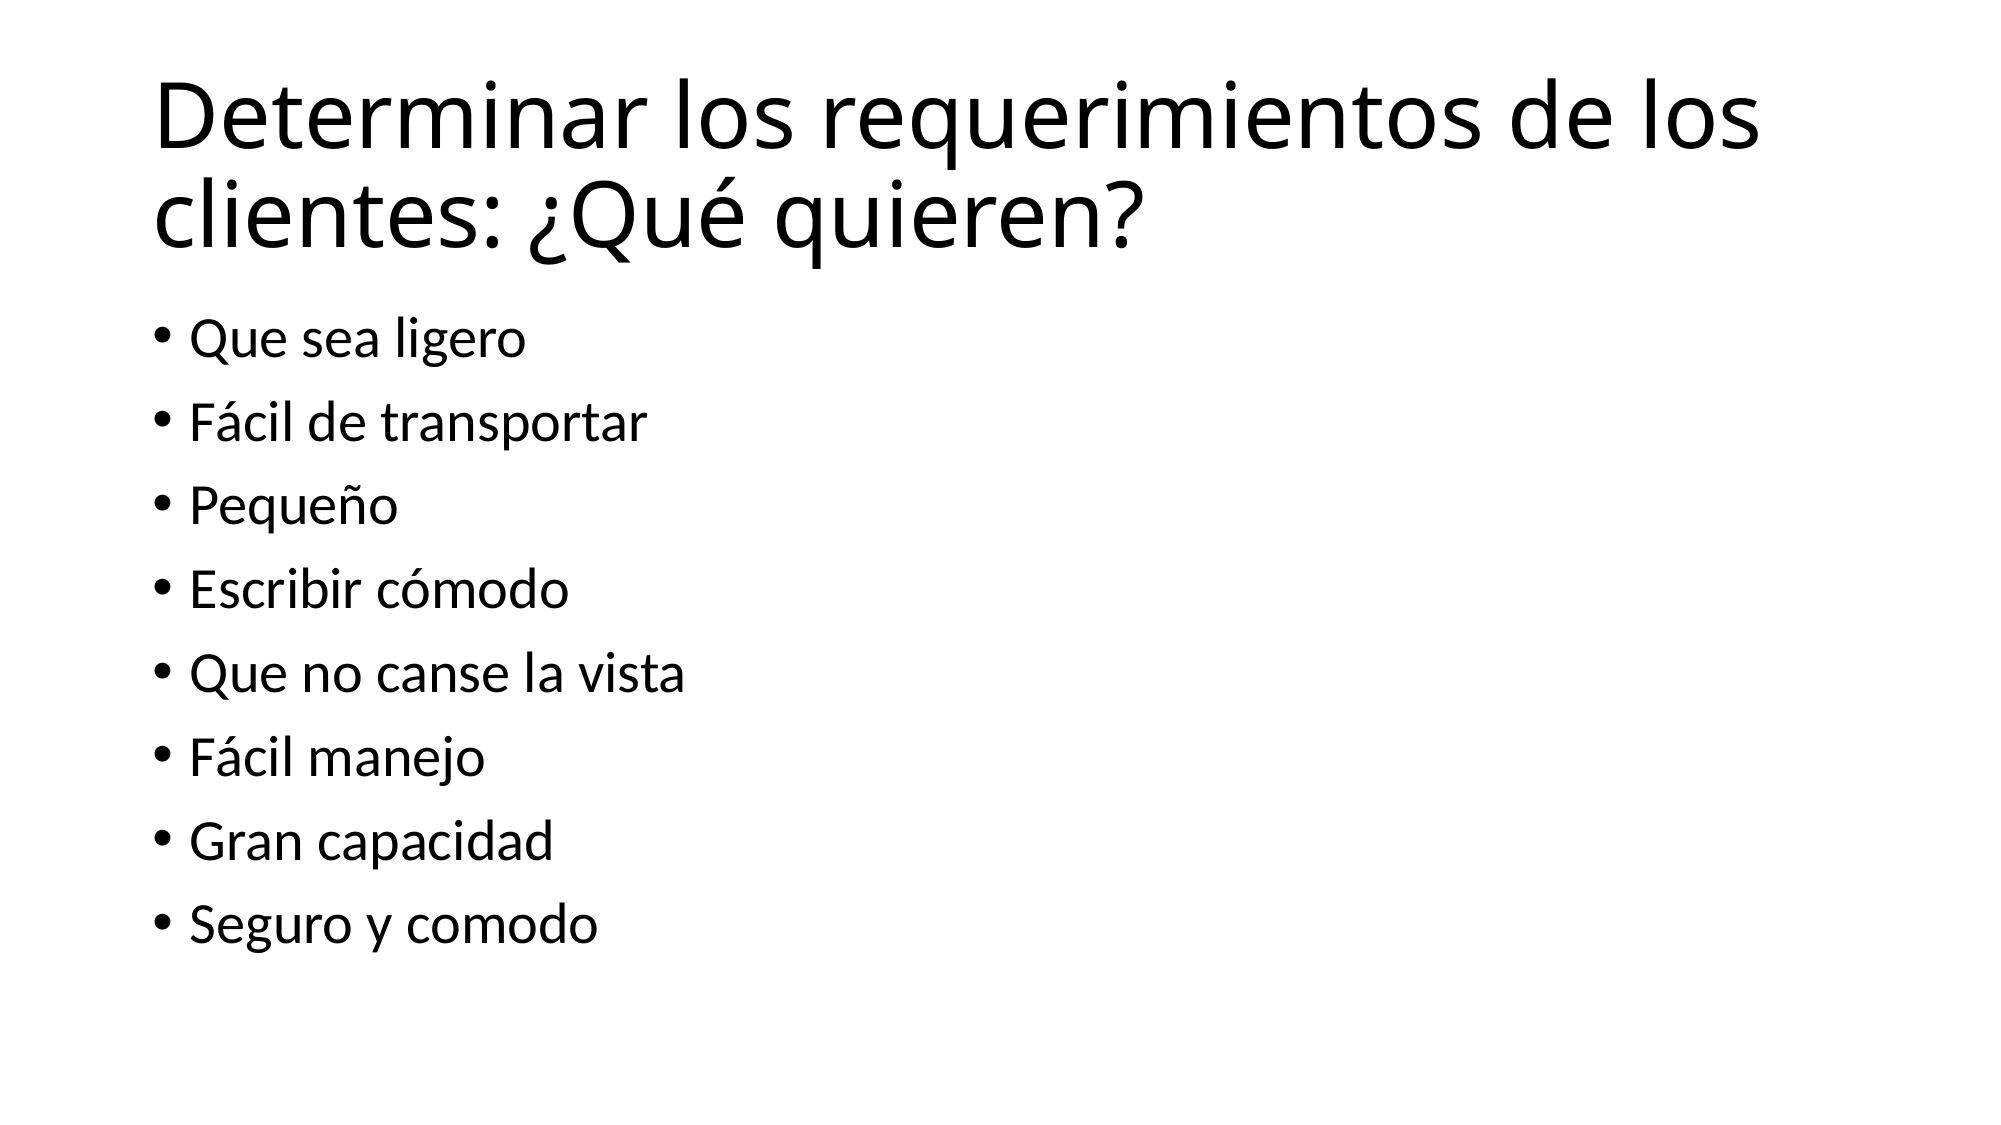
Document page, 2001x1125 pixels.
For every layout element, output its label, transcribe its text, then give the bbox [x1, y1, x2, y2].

title Determinar los requerimientos de los clientes: ¿Qué quieren? [137, 59, 1863, 278]
list Que sea ligero Fácil de transportar Pequeño Escribir cómodo Que no canse la vista Fácil manejo Gran capacidad Seguro y comodo [137, 299, 1863, 1014]
